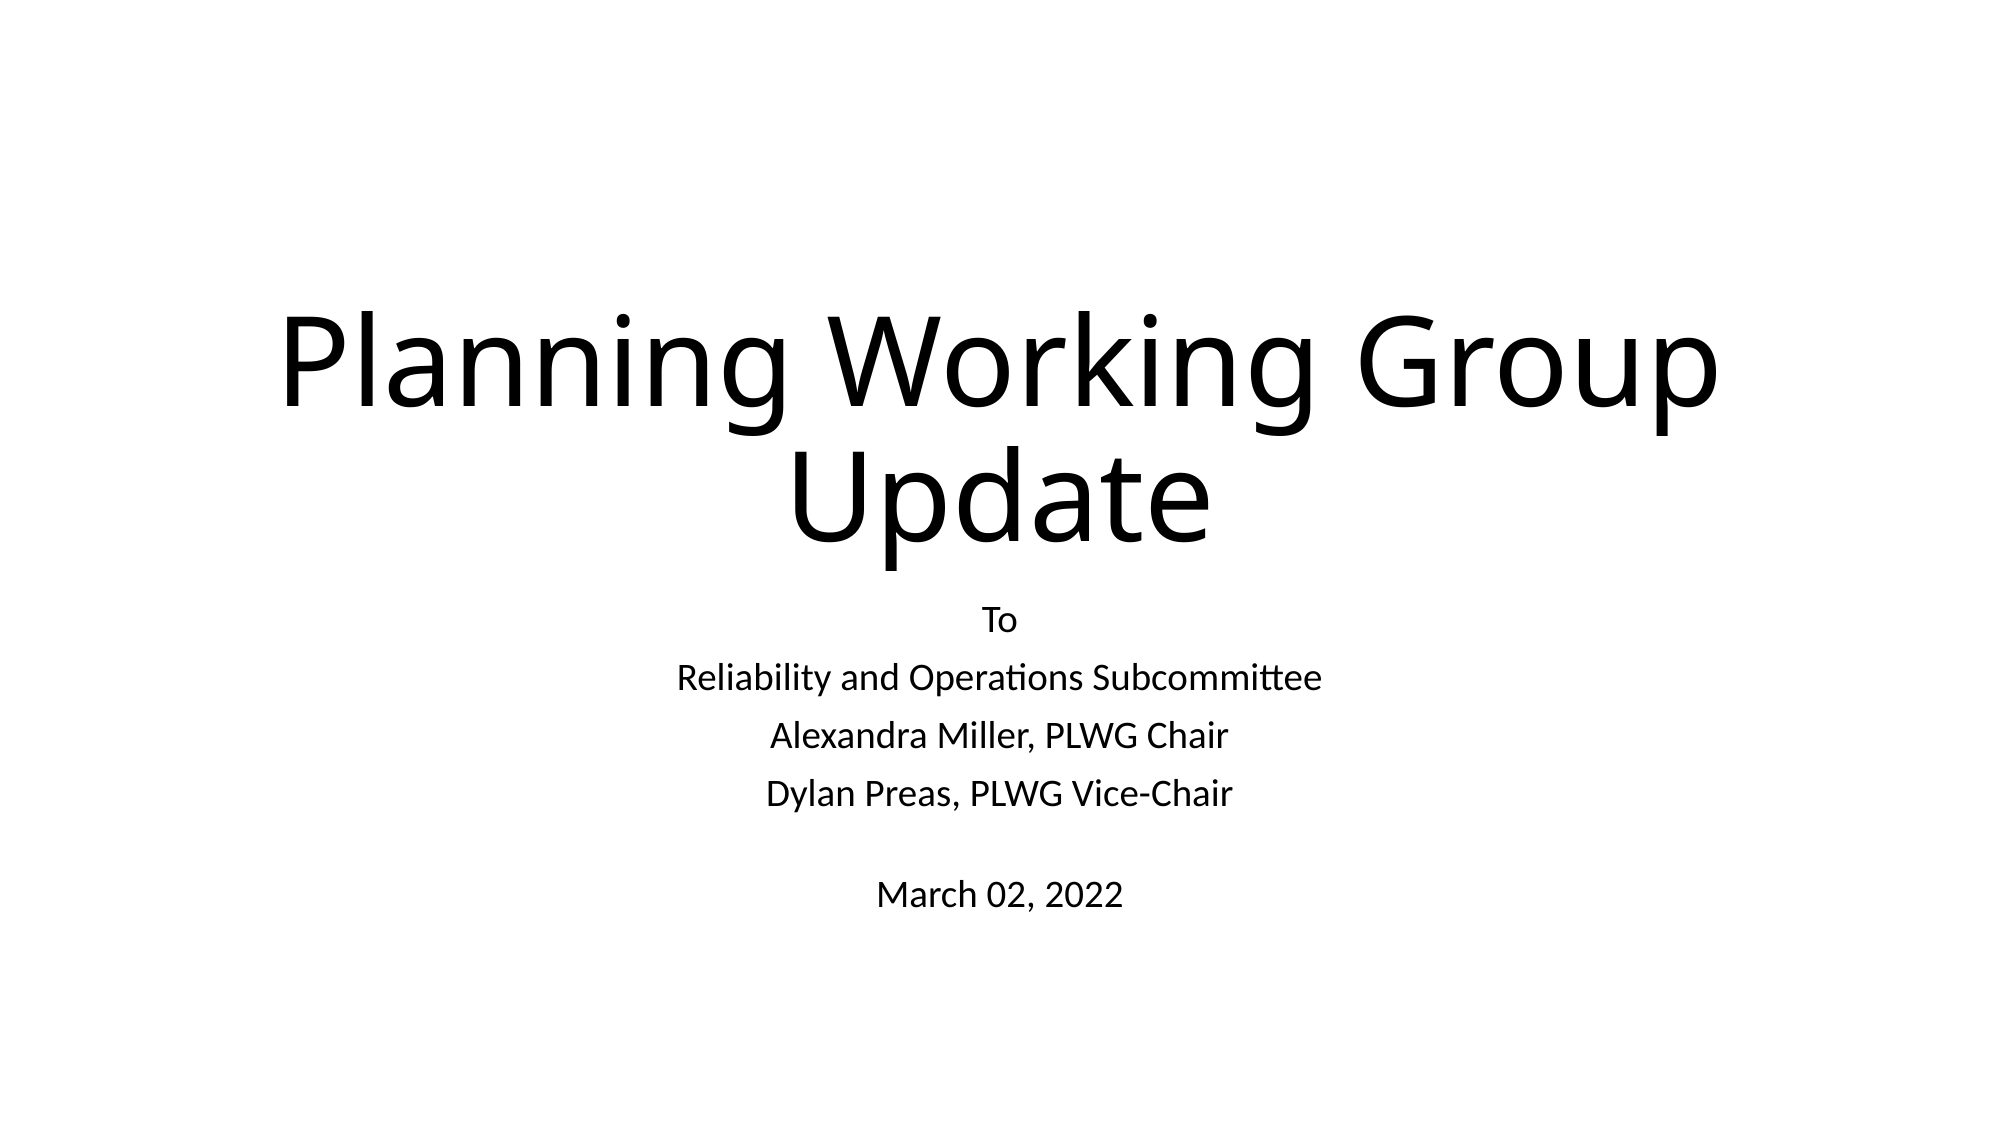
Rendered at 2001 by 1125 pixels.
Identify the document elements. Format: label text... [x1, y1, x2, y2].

title Planning Working Group Update [249, 184, 1750, 576]
subtitle To Reliability and Operations Subcommittee Alexandra Miller, PLWG Chair Dylan Preas, PLWG Vice-Chair March 02, 2022 [249, 590, 1750, 925]
